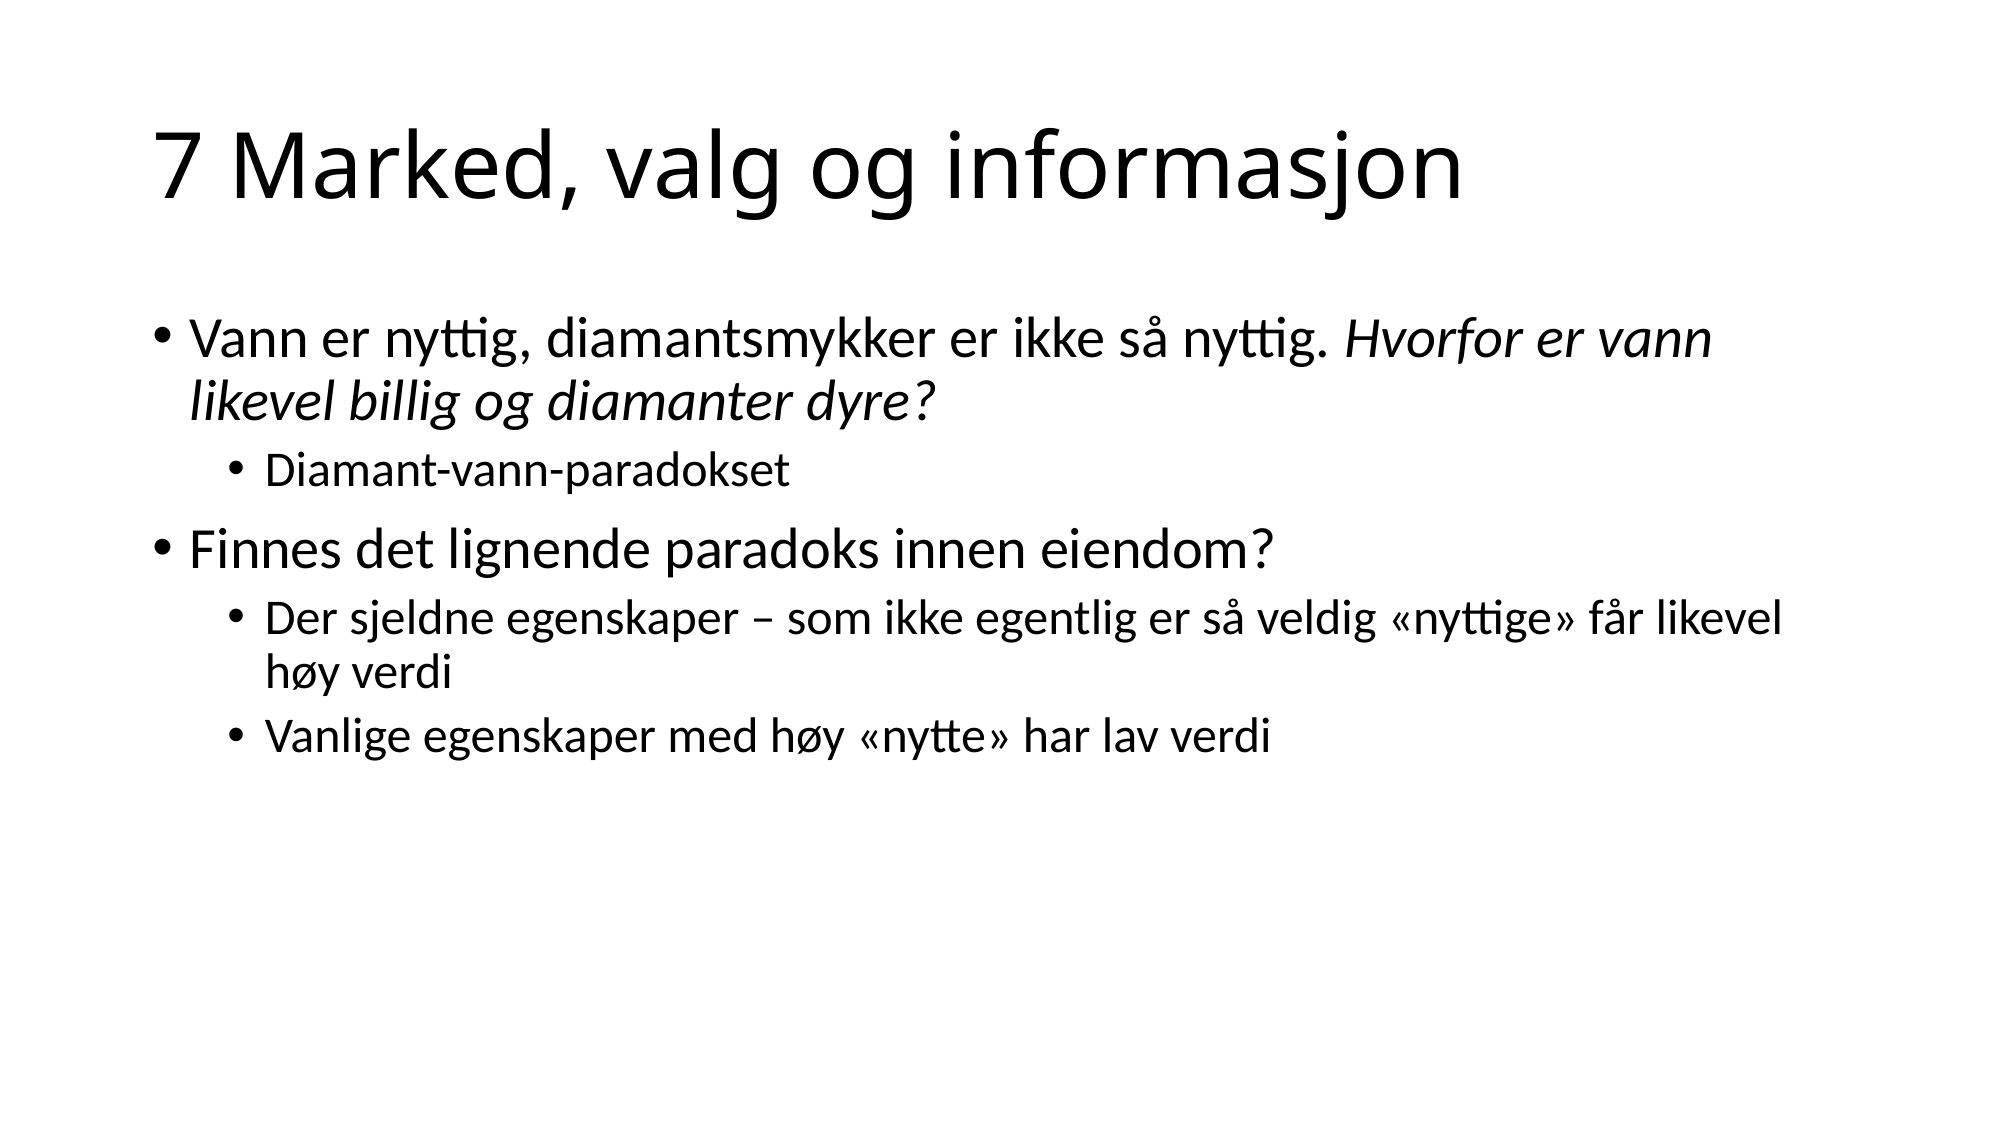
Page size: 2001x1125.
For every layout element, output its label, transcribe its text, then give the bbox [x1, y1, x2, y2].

list Vann er nyttig, diamantsmykker er ikke så nyttig. Hvorfor er vann likevel billig og diamanter dyre? Diamant-vann-paradokset Finnes det lignende paradoks innen eiendom? Der sjeldne egenskaper – som ikke egentlig er så veldig «nyttige» får likevel høy verdi Vanlige egenskaper med høy «nytte» har lav verdi [137, 299, 1863, 1014]
title 7 Marked, valg og informasjon [137, 59, 1863, 278]
